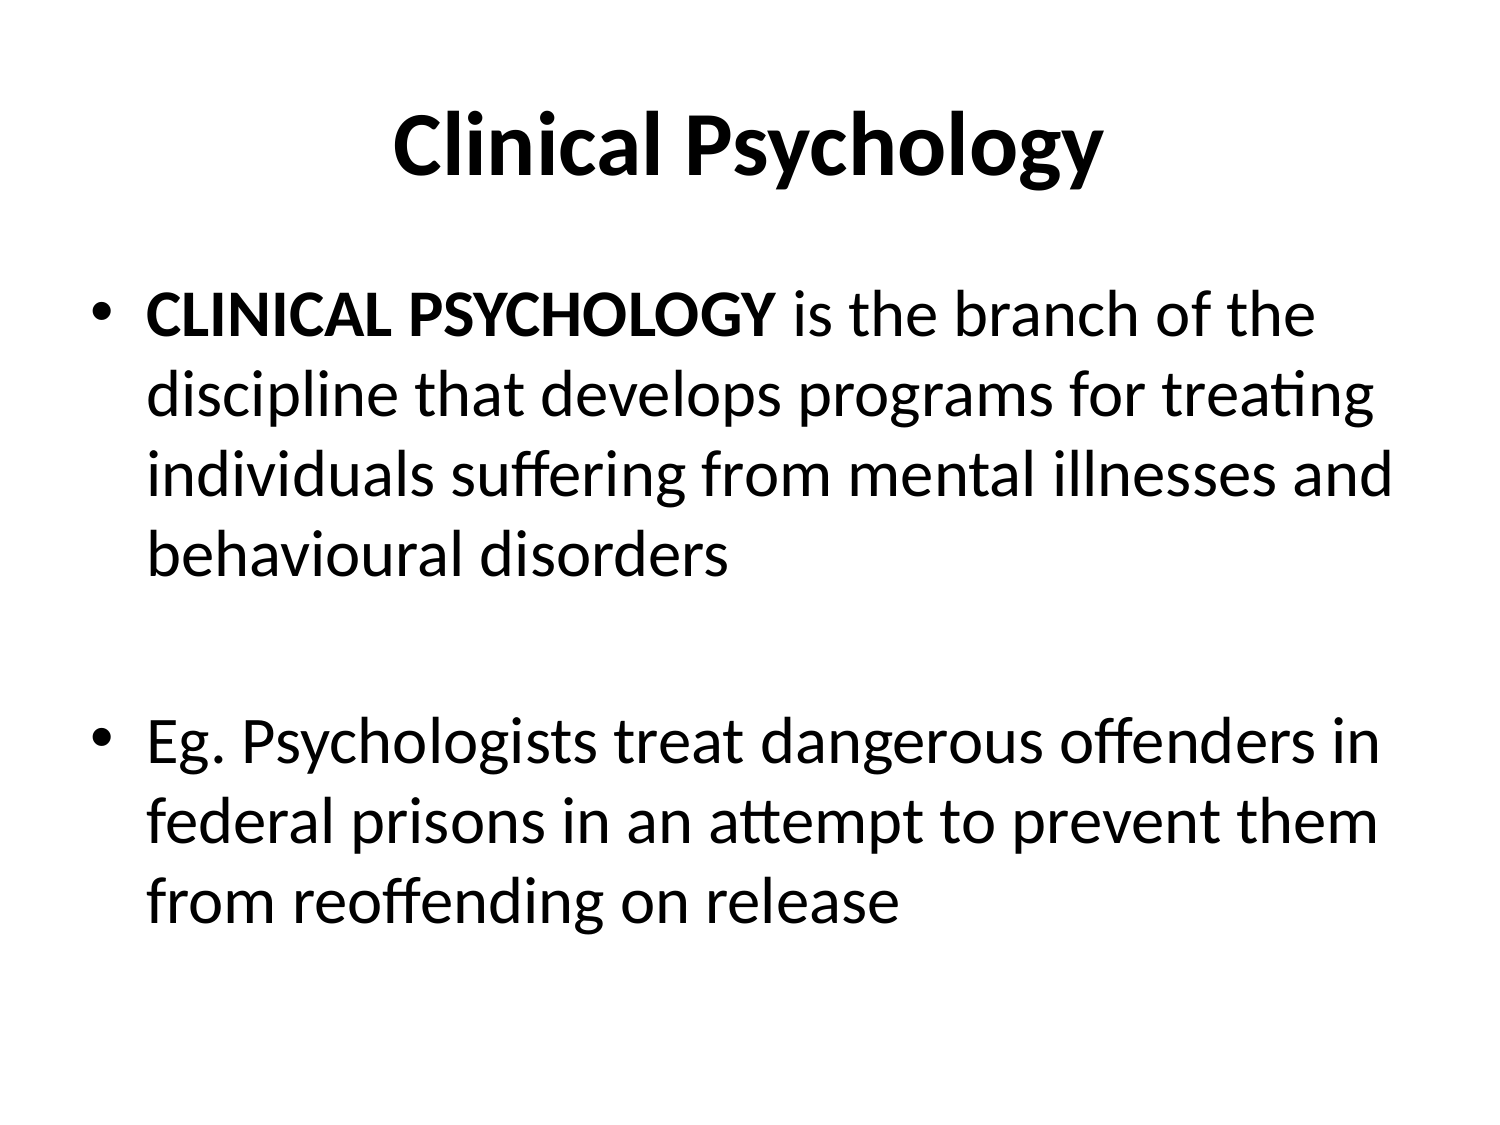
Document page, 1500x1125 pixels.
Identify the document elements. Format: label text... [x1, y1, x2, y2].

title Clinical Psychology [75, 45, 1425, 233]
list CLINICAL PSYCHOLOGY is the branch of the discipline that develops programs for treating individuals suffering from mental illnesses and behavioural disorders Eg. Psychologists treat dangerous offenders in federal prisons in an attempt to prevent them from reoffending on release [75, 262, 1425, 1005]
